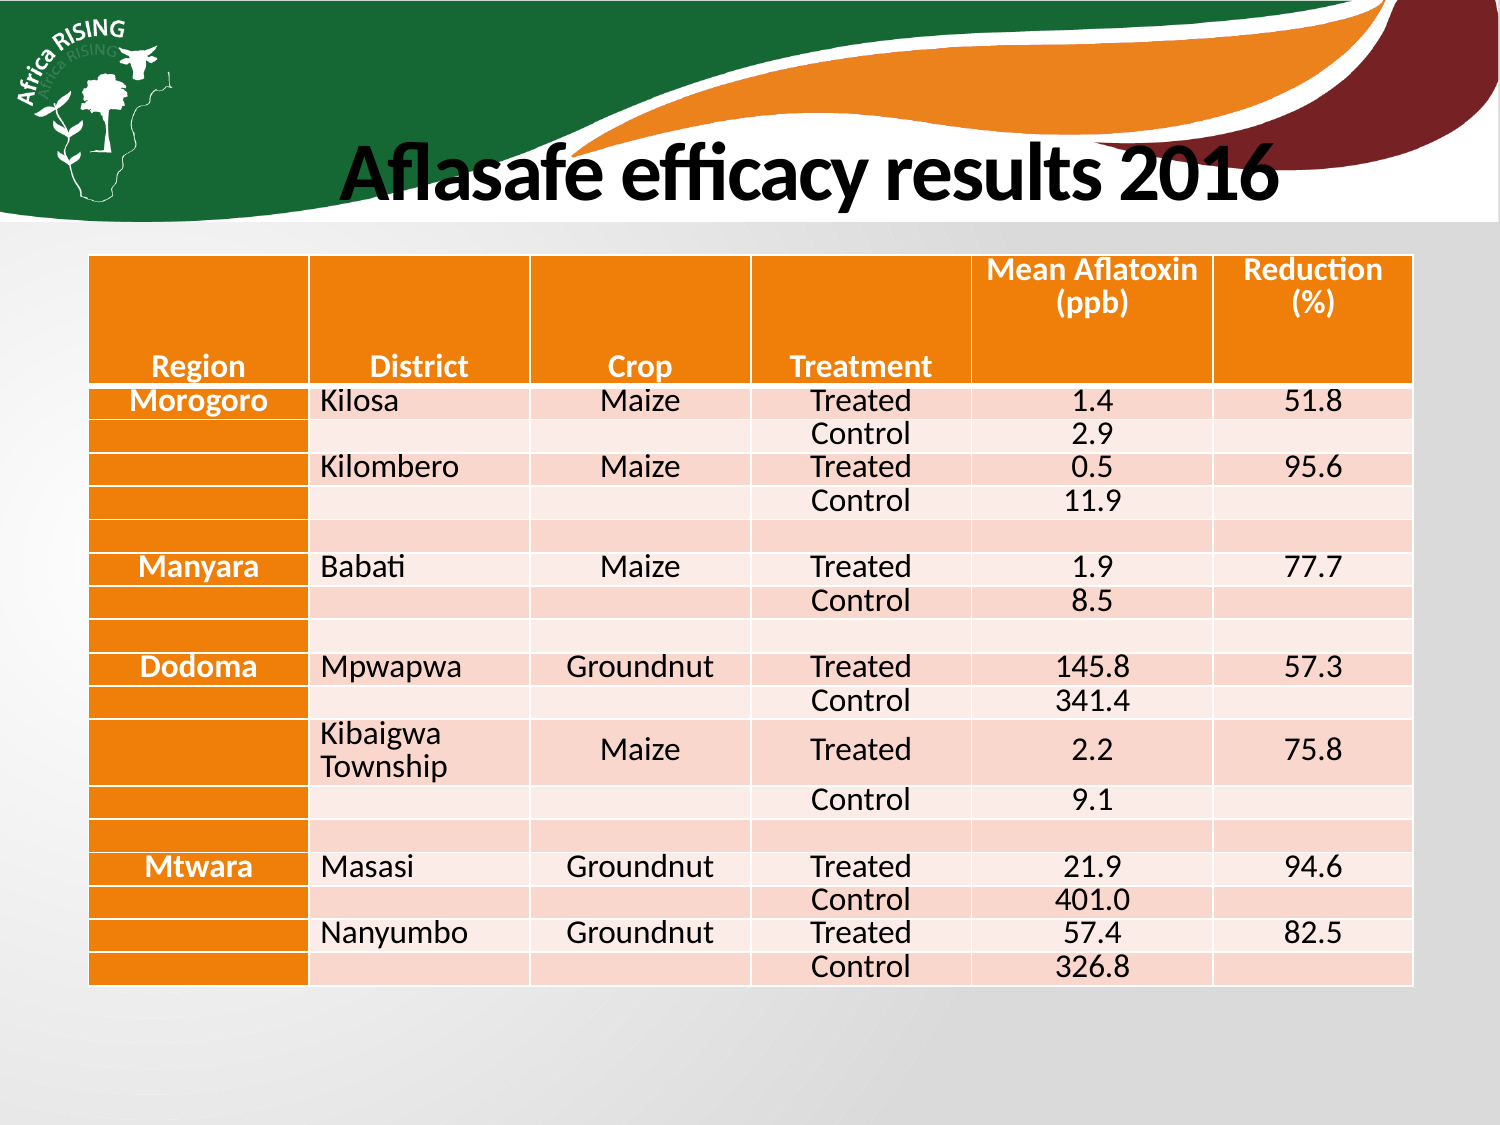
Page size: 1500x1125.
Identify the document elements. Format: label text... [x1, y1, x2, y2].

table_cell 9.1 [972, 787, 1212, 818]
table_header Reduction (%) [1214, 256, 1412, 383]
table_cell 11.9 [972, 487, 1212, 519]
table_cell [310, 687, 529, 718]
table_header Treatment [752, 256, 971, 383]
table_cell Control [752, 687, 971, 718]
table_cell 341.4 [972, 687, 1212, 718]
table_cell [89, 787, 308, 818]
table_cell [1214, 820, 1412, 852]
table_cell [752, 820, 971, 852]
table_cell Control [752, 787, 971, 818]
table_cell Kilosa [310, 389, 529, 419]
picture [0, 0, 1499, 222]
table_cell Control [752, 587, 971, 618]
table_cell [89, 887, 308, 918]
table_cell [1214, 420, 1412, 452]
table_cell [1214, 587, 1412, 618]
table_cell [531, 953, 750, 985]
table_cell [89, 587, 308, 618]
table_cell [89, 520, 308, 552]
table_cell [310, 520, 529, 552]
table_cell [1214, 887, 1412, 918]
table_cell 401.0 [972, 887, 1212, 918]
table_cell Treated [752, 920, 971, 951]
table_cell Mtwara [89, 853, 308, 885]
table_cell Groundnut [531, 853, 750, 885]
table_cell 57.4 [972, 920, 1212, 951]
table_cell [89, 487, 308, 519]
table_cell [310, 820, 529, 852]
table_cell Masasi [310, 853, 529, 885]
table_cell 0.5 [972, 454, 1212, 485]
table_cell [972, 820, 1212, 852]
table_cell Maize [531, 554, 750, 585]
table_cell 21.9 [972, 853, 1212, 885]
table_cell Kibaigwa Township [310, 720, 529, 785]
table_cell 77.7 [1214, 554, 1412, 585]
table_cell [972, 520, 1212, 552]
table_cell [310, 487, 529, 519]
table_cell [89, 720, 308, 785]
table_cell [89, 420, 308, 452]
table_cell [972, 620, 1212, 652]
table_cell Treated [752, 454, 971, 485]
table_cell Morogoro [89, 389, 308, 419]
table_cell Mpwapwa [310, 654, 529, 685]
table_cell 1.4 [972, 389, 1212, 419]
table_cell Dodoma [89, 654, 308, 685]
table_cell [310, 587, 529, 618]
table_cell [310, 420, 529, 452]
table_cell Control [752, 953, 971, 985]
table_header Region [89, 256, 308, 383]
table_cell [752, 620, 971, 652]
table_cell Groundnut [531, 654, 750, 685]
table_cell 57.3 [1214, 654, 1412, 685]
table_header Mean Aflatoxin (ppb) [972, 256, 1212, 383]
table_cell Groundnut [531, 920, 750, 951]
table_cell 1.9 [972, 554, 1212, 585]
table_cell Treated [752, 554, 971, 585]
table_cell 8.5 [972, 587, 1212, 618]
table_cell Control [752, 487, 971, 519]
table_cell [310, 620, 529, 652]
table_cell [310, 887, 529, 918]
table_header Crop [531, 256, 750, 383]
table_cell Maize [531, 454, 750, 485]
table_cell 145.8 [972, 654, 1212, 685]
table_cell [89, 687, 308, 718]
table_cell [89, 920, 308, 951]
table_cell Babati [310, 554, 529, 585]
table_cell [531, 820, 750, 852]
table_cell Maize [531, 720, 750, 785]
table_cell [89, 820, 308, 852]
table_cell [531, 520, 750, 552]
table_cell [531, 887, 750, 918]
table_cell [1214, 687, 1412, 718]
table_cell Treated [752, 720, 971, 785]
table_cell Manyara [89, 554, 308, 585]
table_cell [89, 620, 308, 652]
table_cell [531, 420, 750, 452]
table_cell 2.9 [972, 420, 1212, 452]
table_cell Nanyumbo [310, 920, 529, 951]
table_cell 326.8 [972, 953, 1212, 985]
table_cell Control [752, 887, 971, 918]
table_cell Kilombero [310, 454, 529, 485]
table_cell [310, 787, 529, 818]
table_cell 51.8 [1214, 389, 1412, 419]
table_header District [310, 256, 529, 383]
title Aflasafe efficacy results 2016 [324, 130, 1500, 256]
table_cell Control [752, 420, 971, 452]
table_cell 82.5 [1214, 920, 1412, 951]
table_cell [1214, 620, 1412, 652]
table_cell [1214, 787, 1412, 818]
table_cell [531, 587, 750, 618]
table_cell [89, 953, 308, 985]
table_cell 94.6 [1214, 853, 1412, 885]
table_cell 75.8 [1214, 720, 1412, 785]
table_cell Treated [752, 654, 971, 685]
table_cell Treated [752, 389, 971, 419]
table_cell Treated [752, 853, 971, 885]
table_cell [531, 687, 750, 718]
table_cell [89, 454, 308, 485]
table_cell [310, 953, 529, 985]
table_cell [1214, 487, 1412, 519]
table_cell 95.6 [1214, 454, 1412, 485]
table_cell [1214, 520, 1412, 552]
table_cell [531, 487, 750, 519]
table_cell [531, 787, 750, 818]
table_cell [531, 620, 750, 652]
table_cell [752, 520, 971, 552]
table_cell [1214, 953, 1412, 985]
table_cell Maize [531, 389, 750, 419]
table_cell 2.2 [972, 720, 1212, 785]
